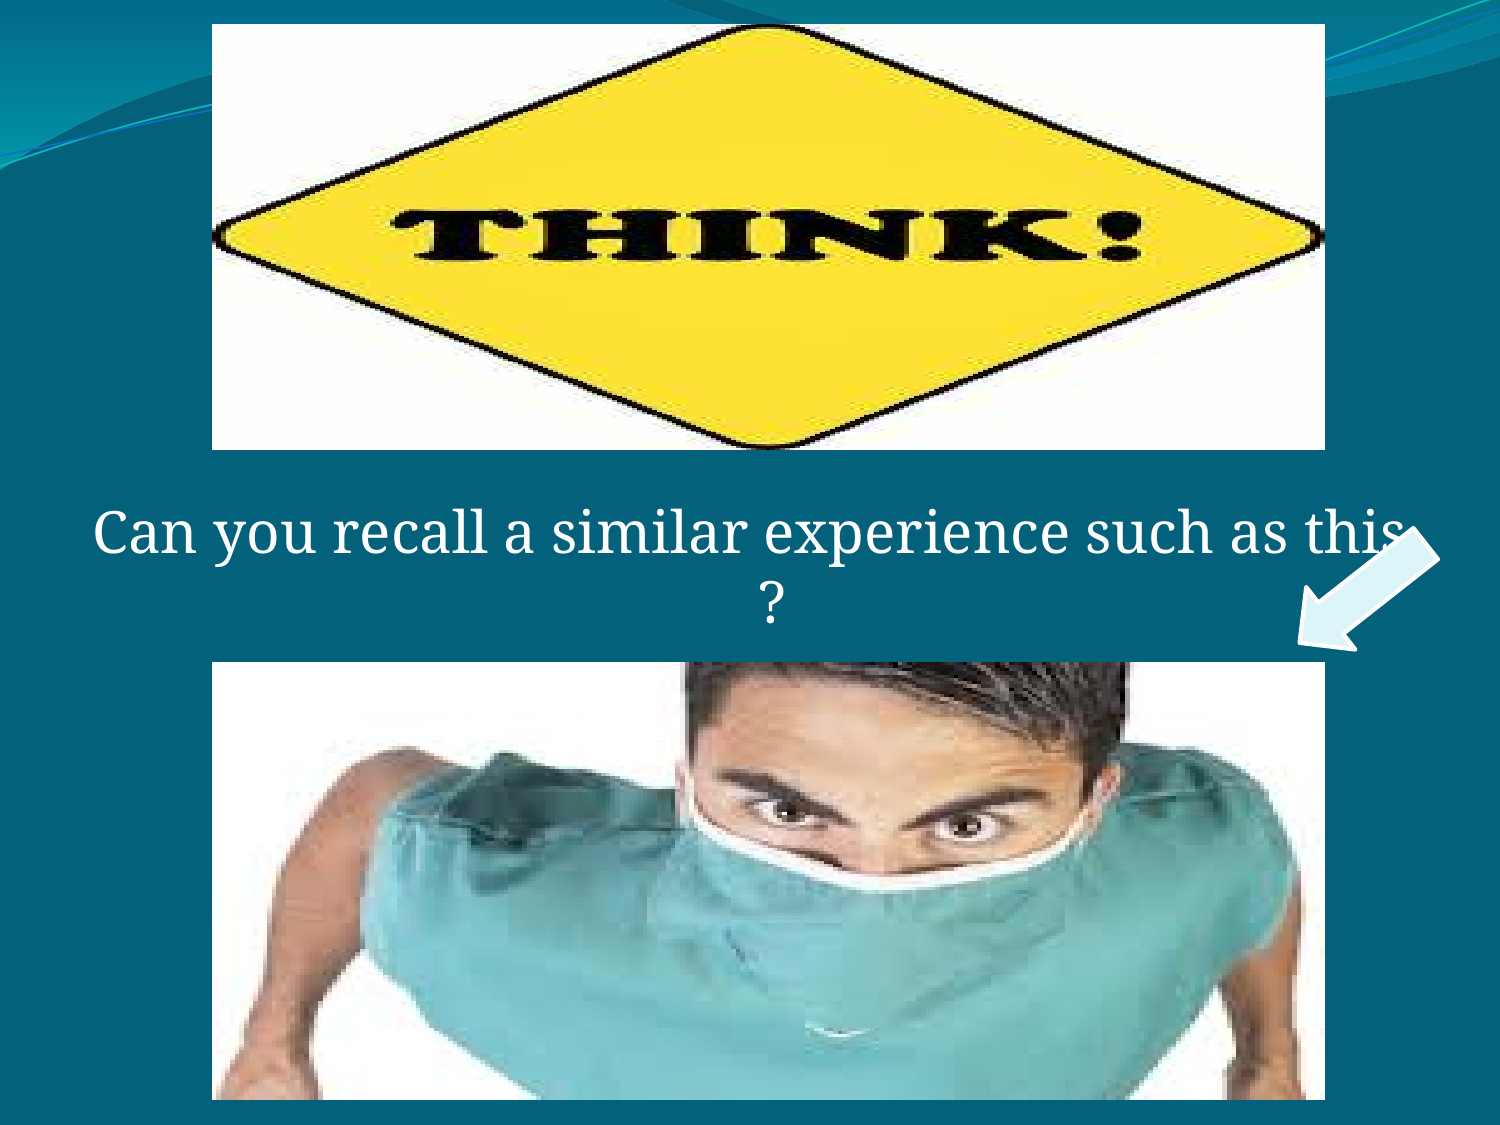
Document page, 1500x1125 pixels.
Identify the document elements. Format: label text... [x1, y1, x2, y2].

picture [213, 663, 1324, 1099]
list Can you recall a similar experience such as this ? [75, 487, 1425, 1038]
text_box [1297, 525, 1441, 652]
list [212, 24, 1326, 451]
